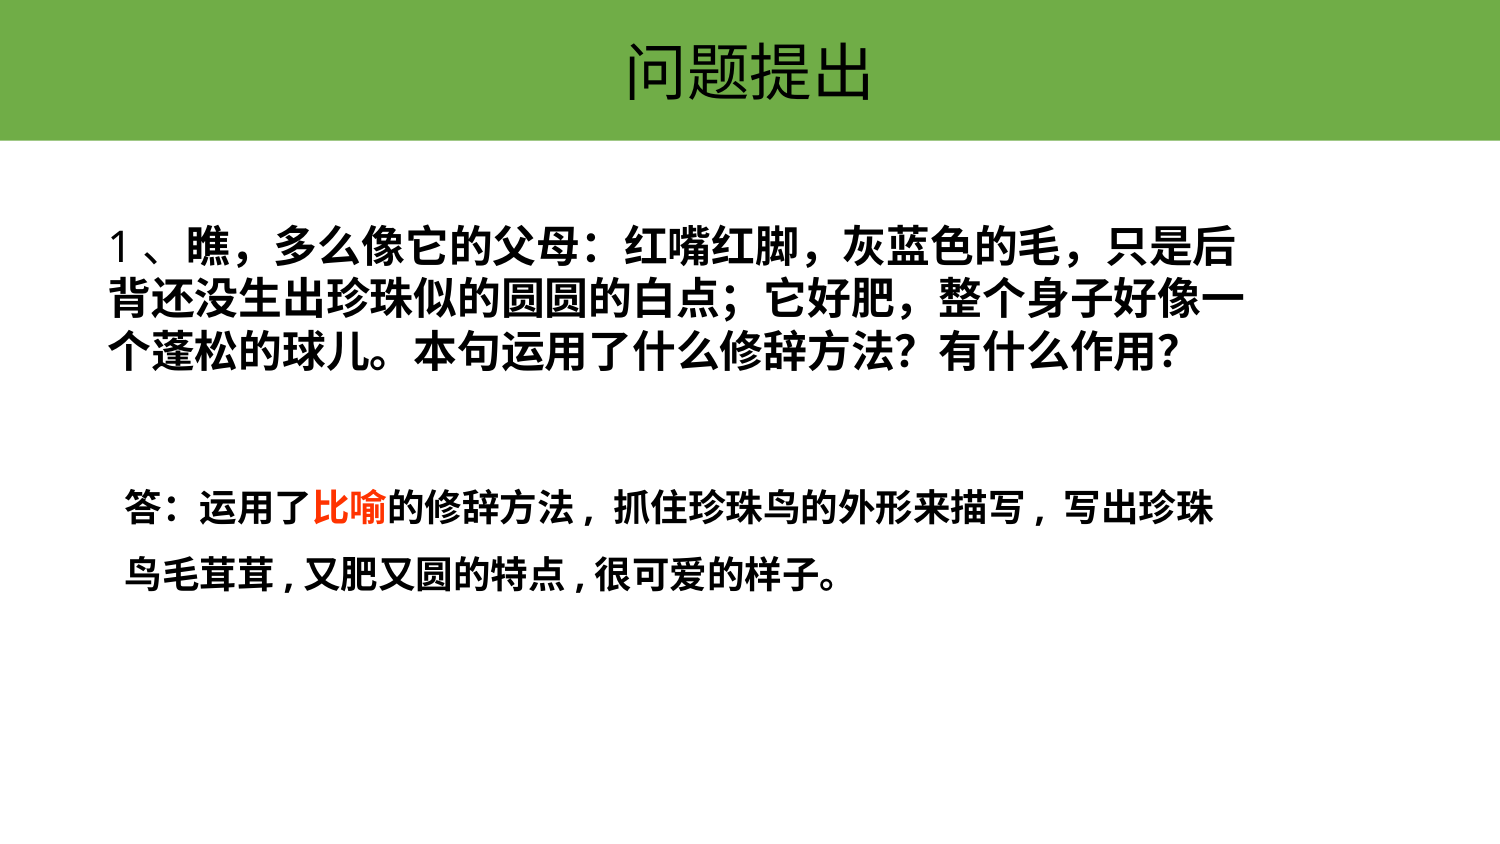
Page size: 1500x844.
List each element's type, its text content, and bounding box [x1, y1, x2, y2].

text_box 1、瞧，多么像它的父母：红嘴红脚，灰蓝色的毛，只是后背还没生出珍珠似的圆圆的白点；它好肥，整个身子好像一个蓬松的球儿。本句运用了什么修辞方法？有什么作用？ [96, 212, 1263, 382]
text_box 答：运用了比喻的修辞方法, 抓住珍珠鸟的外形来描写, 写出珍珠鸟毛茸茸,又肥又圆的特点,很可爱的样子。 [113, 455, 1246, 602]
text_box 问题提出 [0, 0, 1500, 142]
